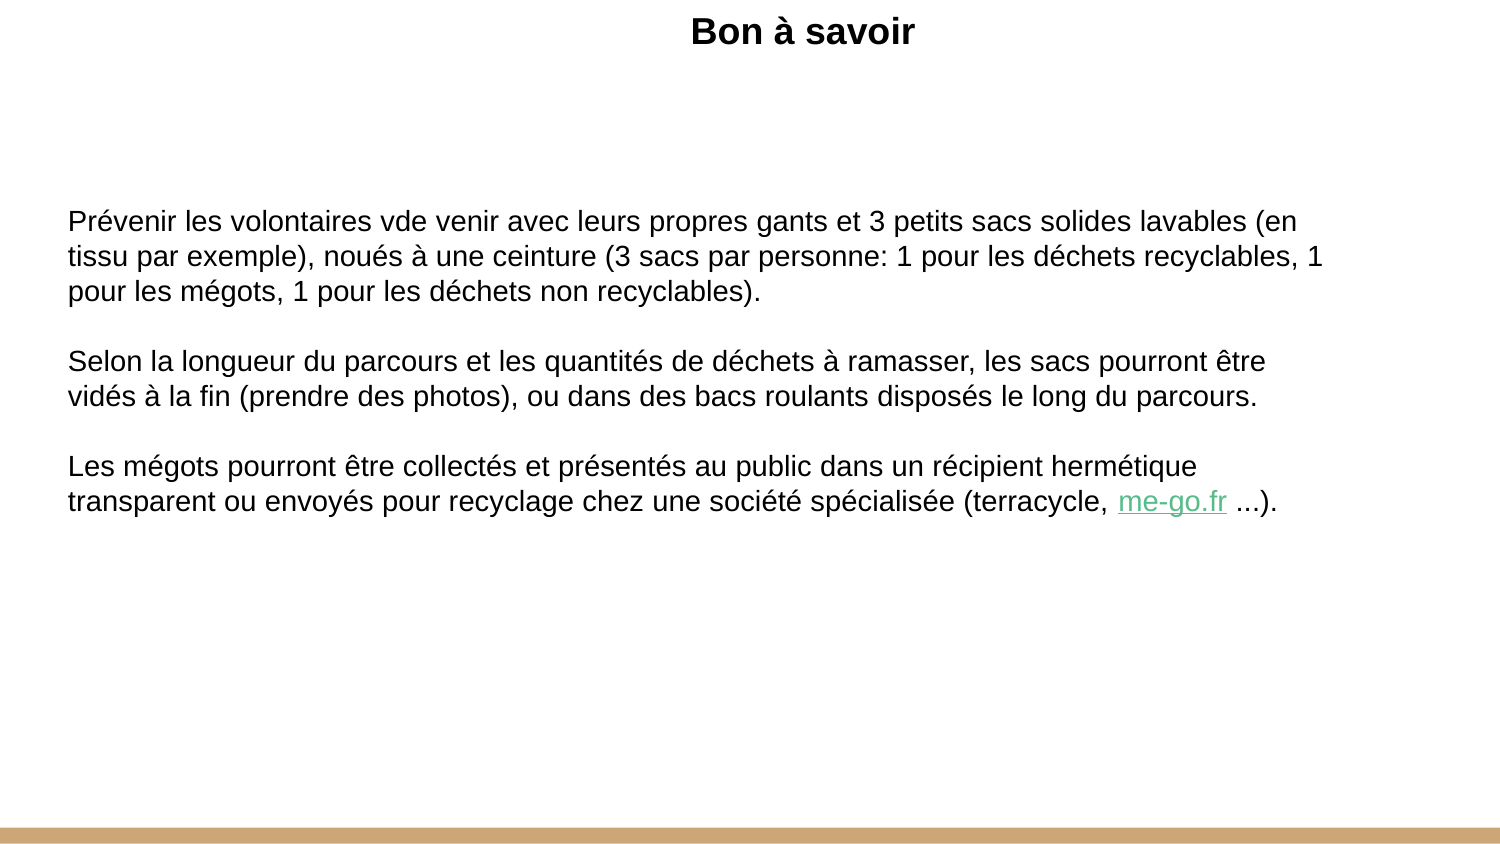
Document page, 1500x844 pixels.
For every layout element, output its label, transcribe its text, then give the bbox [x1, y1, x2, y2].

text_box Bon à savoir [171, 0, 1435, 60]
text_box Prévenir les volontaires vde venir avec leurs propres gants et 3 petits sacs solides lavables (en tissu par exemple), noués à une ceinture (3 sacs par personne: 1 pour les déchets recyclables, 1 pour les mégots, 1 pour les déchets non recyclables). Selon la longueur du parcours et les quantités de déchets à ramasser, les sacs pourront être vidés à la fin (prendre des photos), ou dans des bacs roulants disposés le long du parcours. Les mégots pourront être collectés et présentés au public dans un récipient hermétique transparent ou envoyés pour recyclage chez une société spécialisée (terracycle, me-go.fr ...). [53, 159, 1347, 560]
